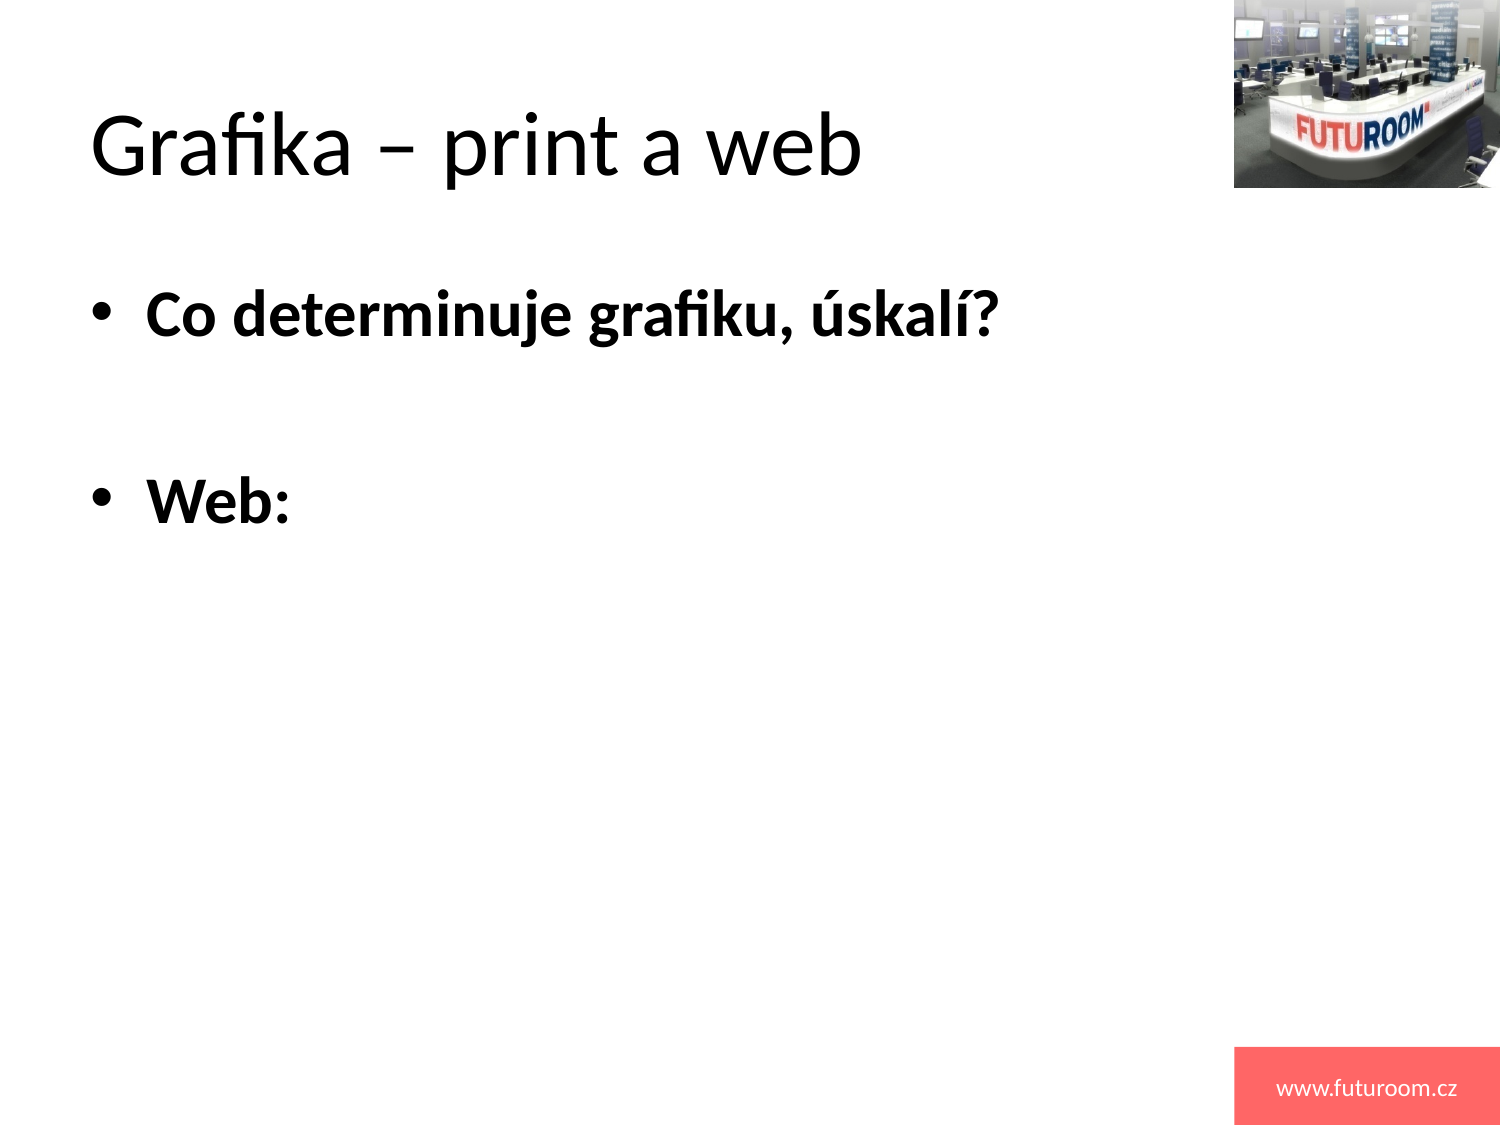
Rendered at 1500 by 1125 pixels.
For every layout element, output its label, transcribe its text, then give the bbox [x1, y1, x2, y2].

list Co determinuje grafiku, úskalí? Web: [75, 262, 1425, 1005]
text_box www.futuroom.cz [1232, 1045, 1500, 1125]
title Grafika – print a web [75, 45, 1425, 233]
picture [1234, 0, 1500, 188]
